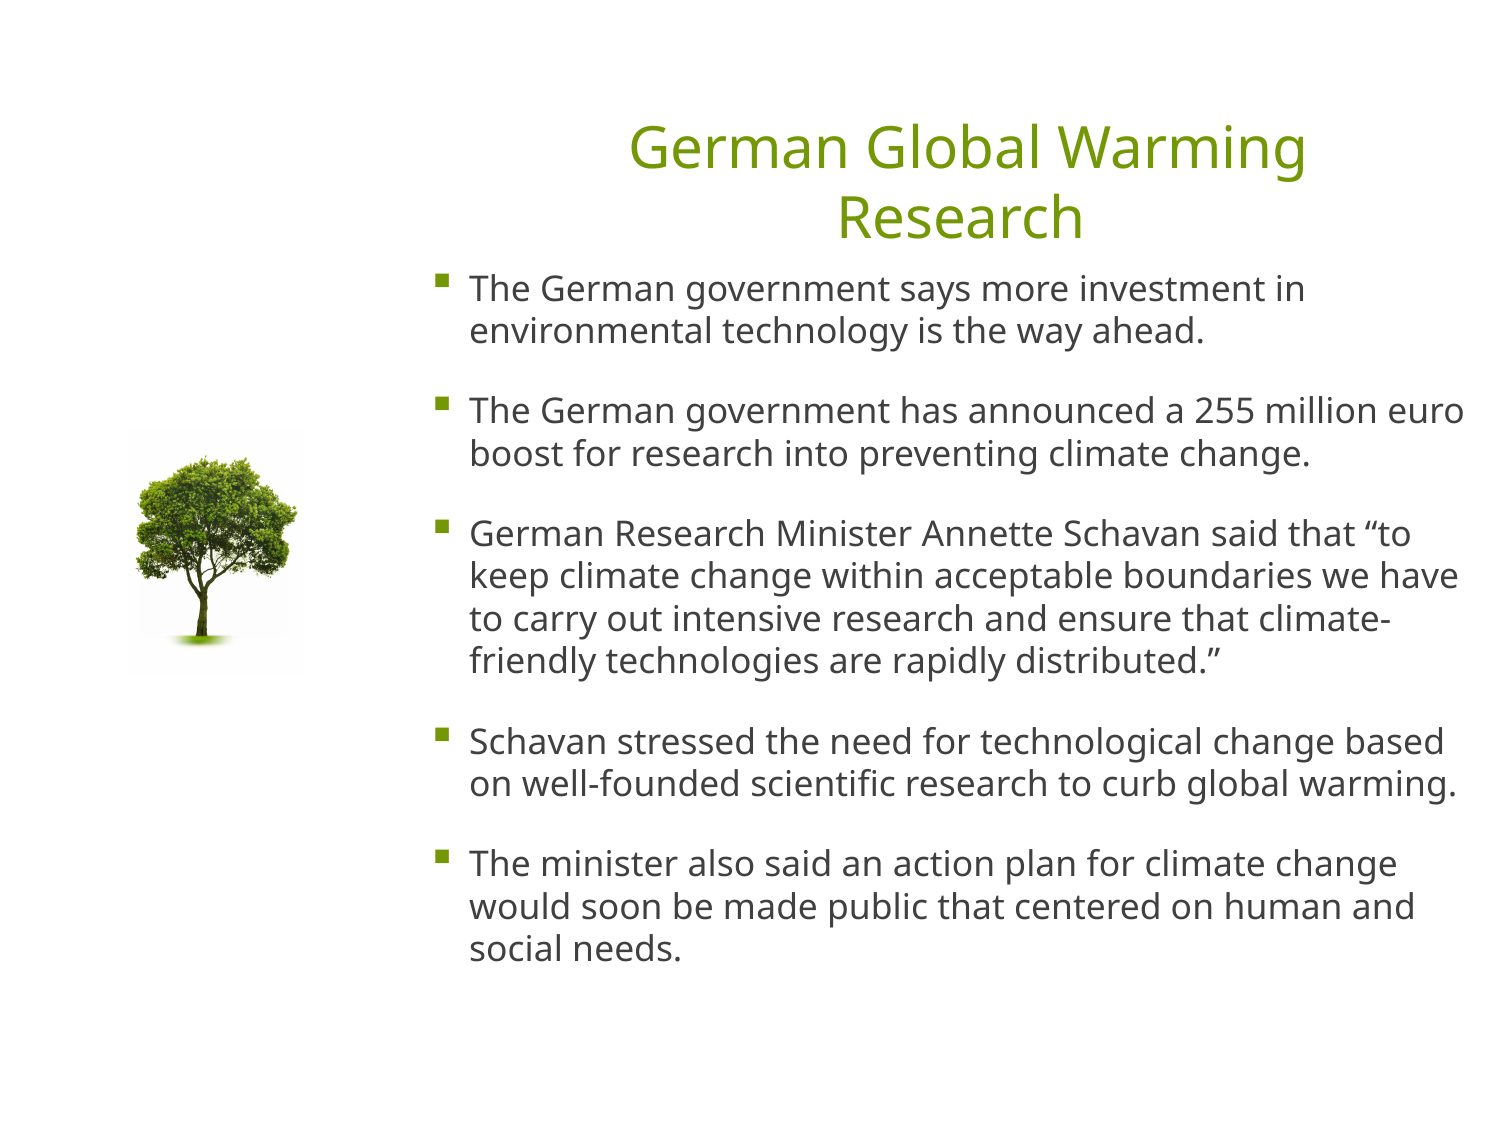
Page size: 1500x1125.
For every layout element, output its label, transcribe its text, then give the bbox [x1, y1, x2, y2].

list The German government says more investment in environmental technology is the way ahead. The German government has announced a 255 million euro boost for research into preventing climate change. German Research Minister Annette Schavan said that “to keep climate change within acceptable boundaries we have to carry out intensive research and ensure that climate-friendly technologies are rapidly distributed.” Schavan stressed the need for technological change based on well-founded scientific research to curb global warming. The minister also said an action plan for climate change would soon be made public that centered on human and social needs. [416, 258, 1500, 1125]
title German Global Warming Research [562, 112, 1375, 258]
picture [128, 429, 305, 675]
